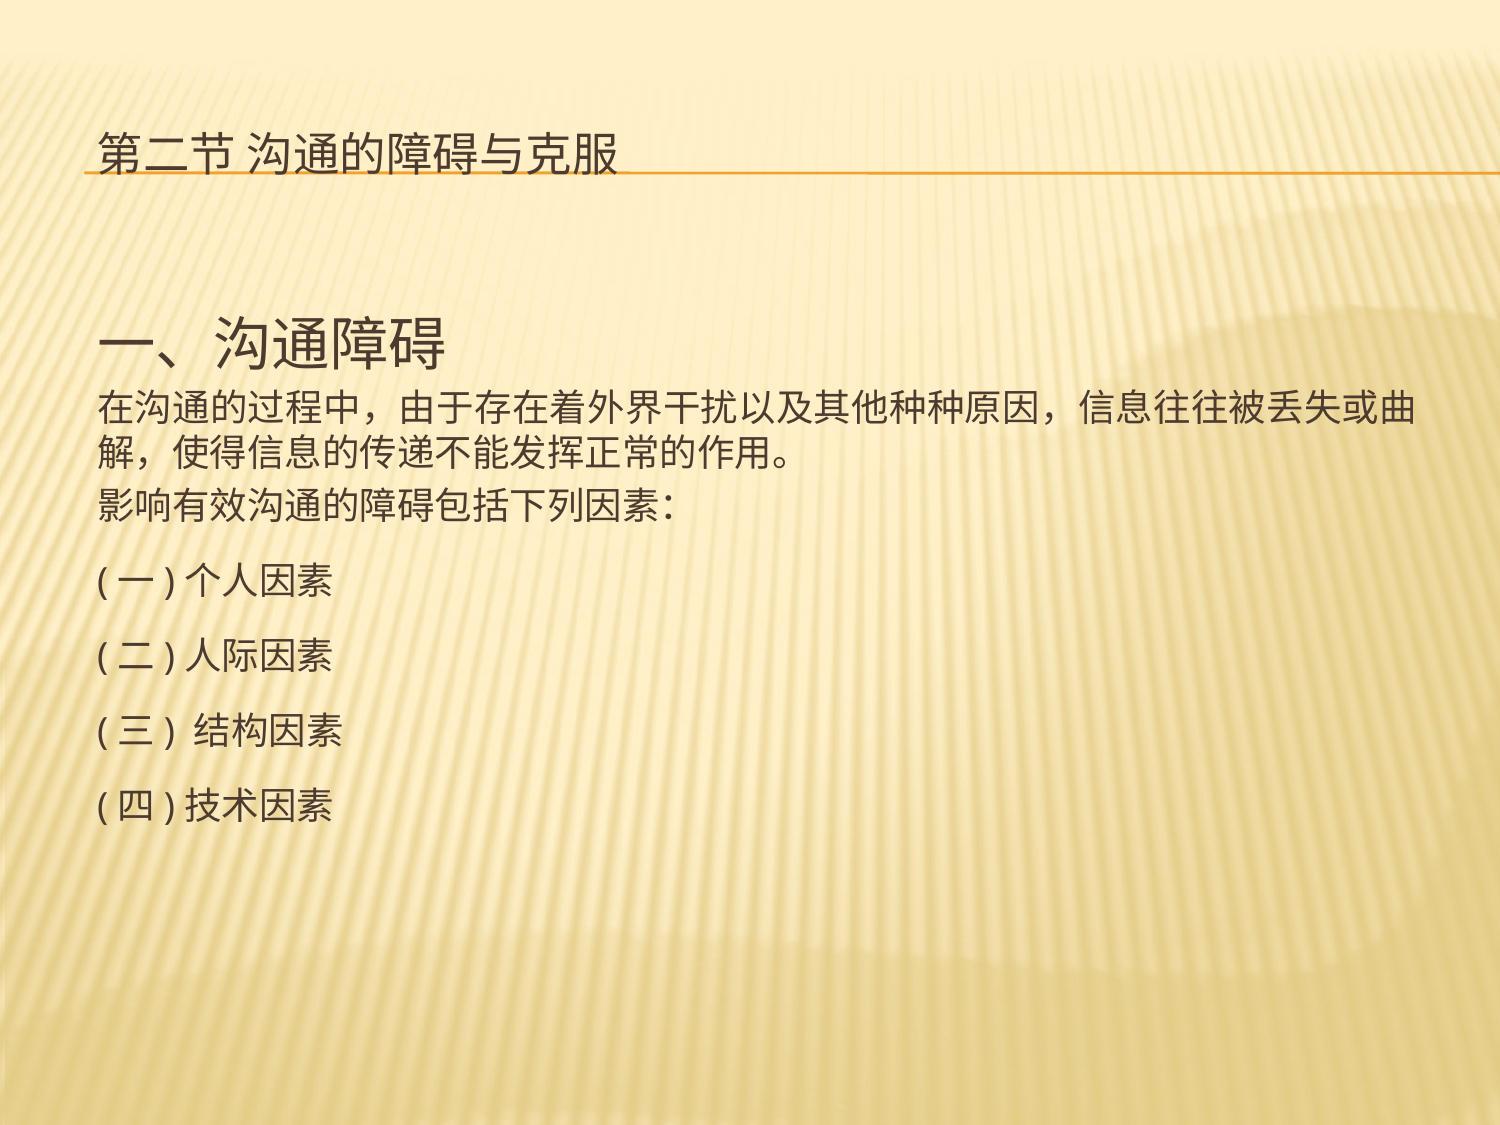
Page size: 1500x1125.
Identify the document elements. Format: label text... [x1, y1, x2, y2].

title 第二节 沟通的障碍与克服 [82, 117, 1432, 245]
list 一、沟通障碍 在沟通的过程中，由于存在着外界干扰以及其他种种原因，信息往往被丢失或曲解，使得信息的传递不能发挥正常的作用。 影响有效沟通的障碍包括下列因素： (一)个人因素 (二)人际因素 (三) 结构因素 (四)技术因素 [81, 264, 1433, 1060]
